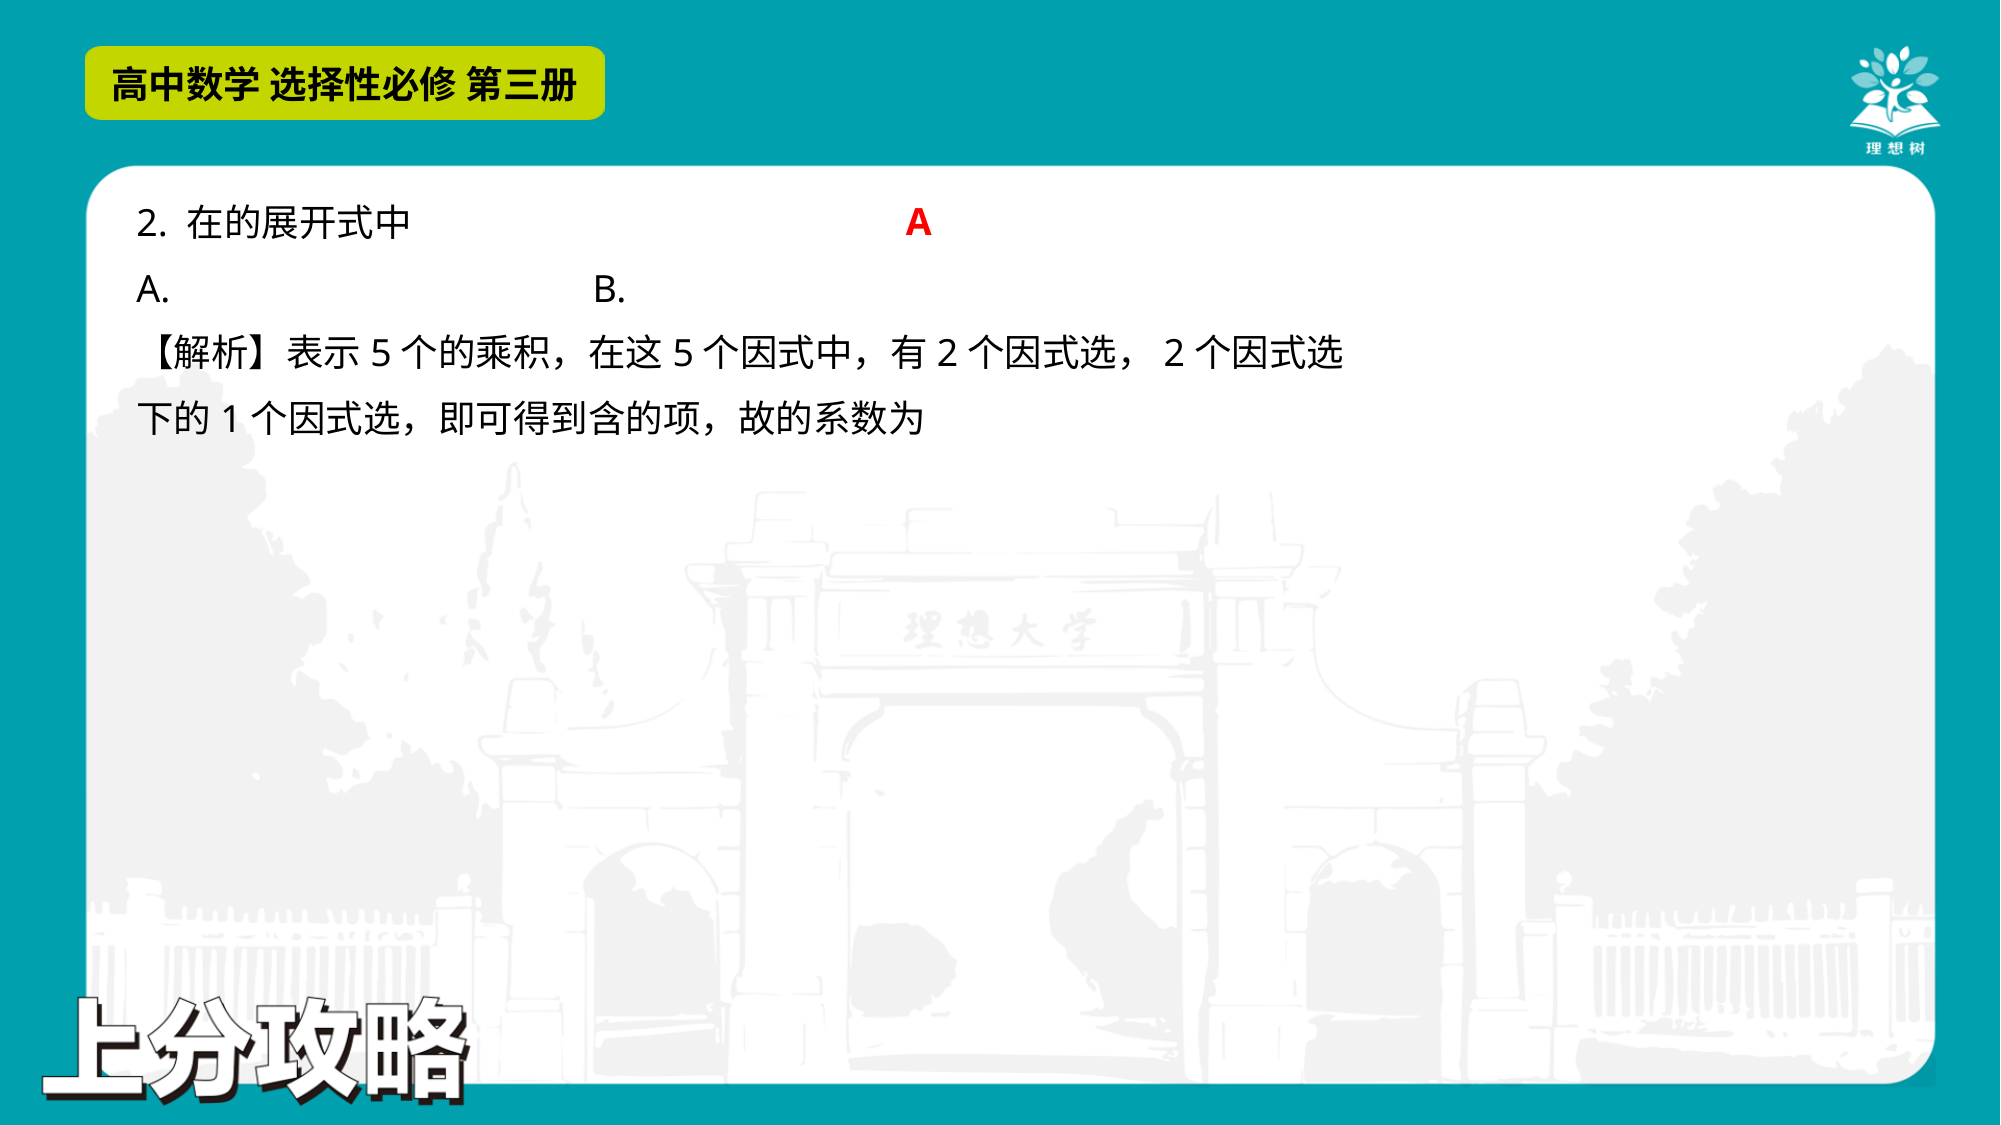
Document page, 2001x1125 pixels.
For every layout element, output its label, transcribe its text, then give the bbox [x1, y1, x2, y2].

text_box A [891, 175, 946, 236]
picture [0, 0, 2000, 1125]
